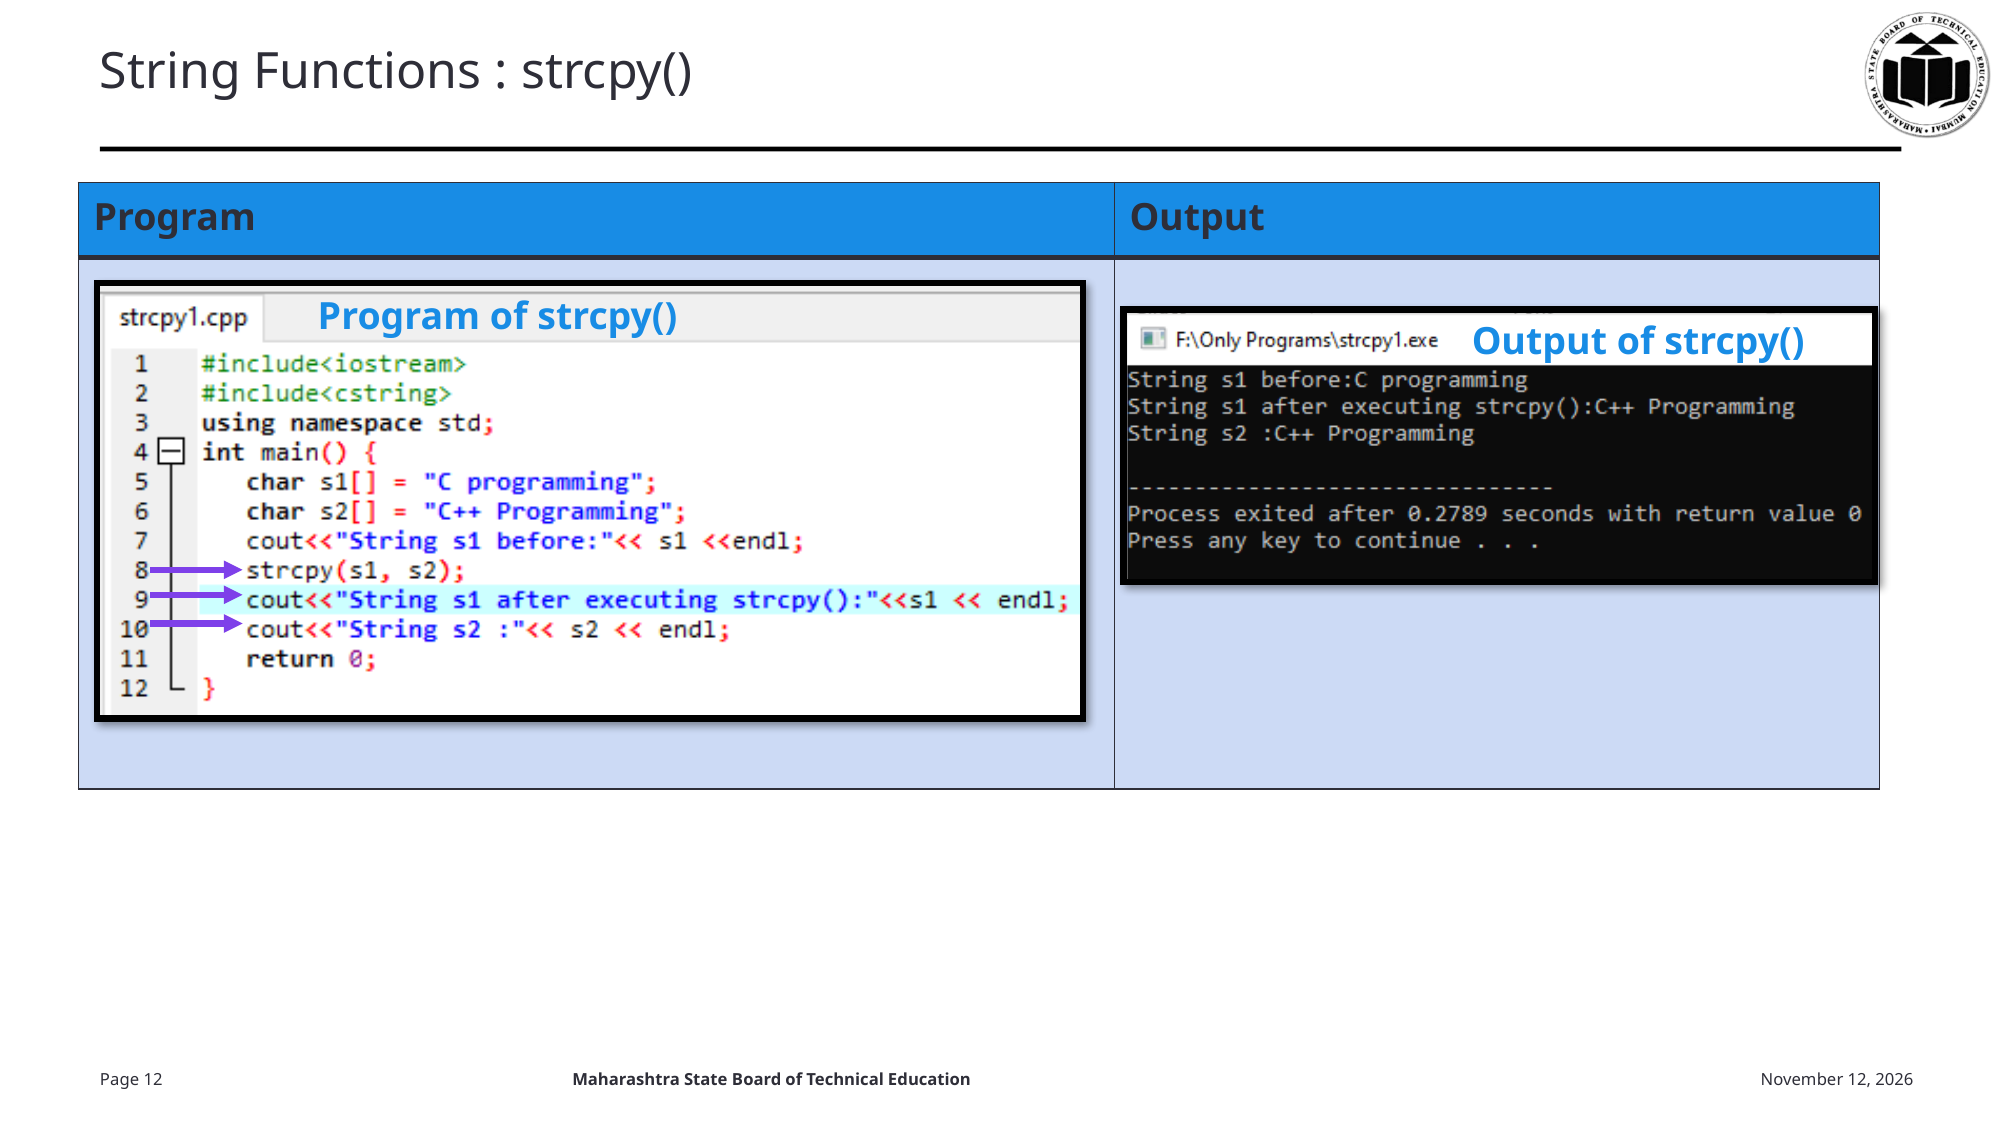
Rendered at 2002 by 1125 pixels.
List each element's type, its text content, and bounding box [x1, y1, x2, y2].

table_cell [79, 260, 1114, 788]
table_header Output [1115, 183, 1879, 255]
table_cell [1115, 260, 1879, 788]
picture [1852, 0, 2001, 149]
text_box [1126, 309, 2001, 580]
table_header Program [79, 183, 1114, 255]
picture [99, 286, 1080, 716]
title String Functions : strcpy() [99, 48, 1901, 145]
